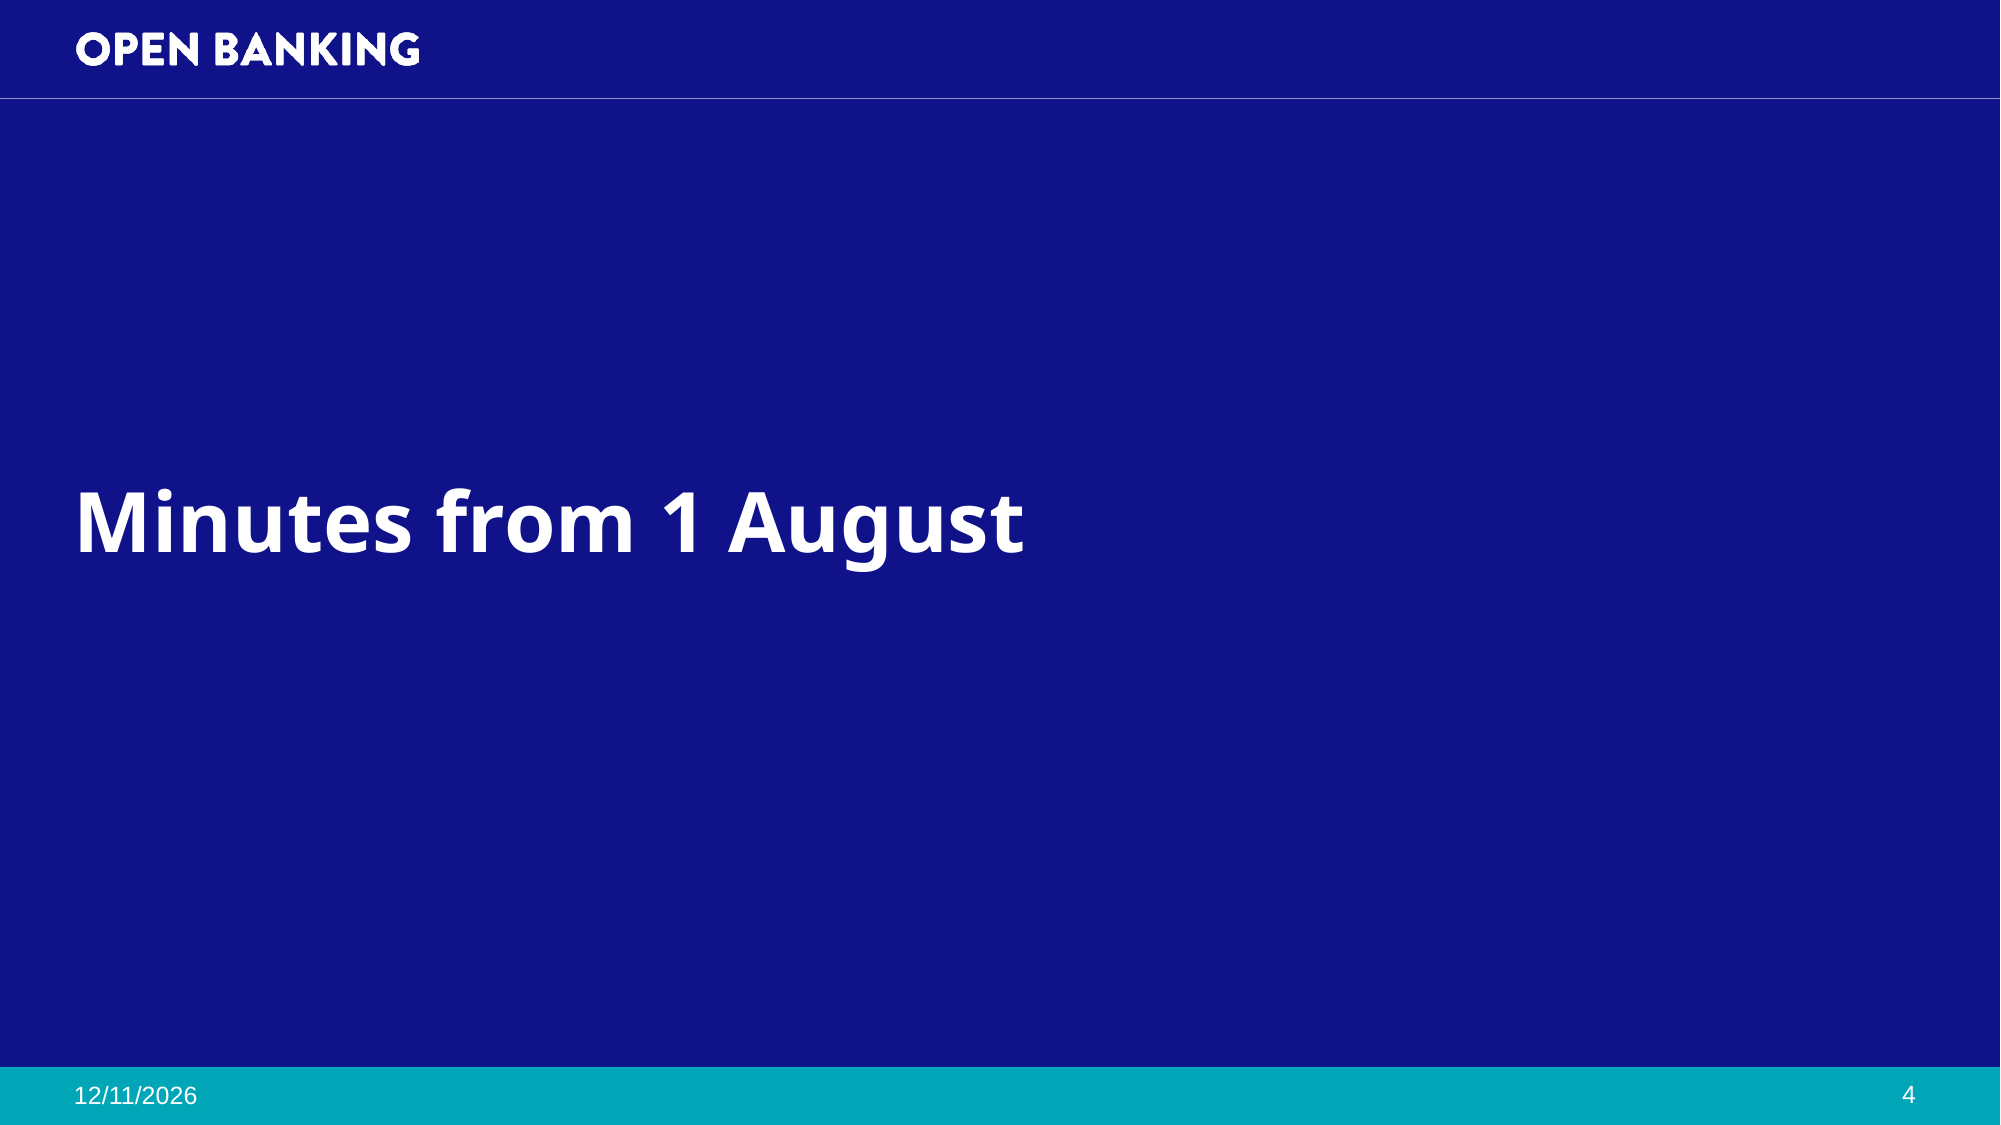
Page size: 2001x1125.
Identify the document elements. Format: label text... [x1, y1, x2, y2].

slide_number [59, 1065, 509, 1125]
footer [662, 1064, 1338, 1124]
slide_number 4 [1412, 1064, 1932, 1124]
title Minutes from 1 August [59, 105, 1750, 576]
picture [43, 0, 452, 99]
